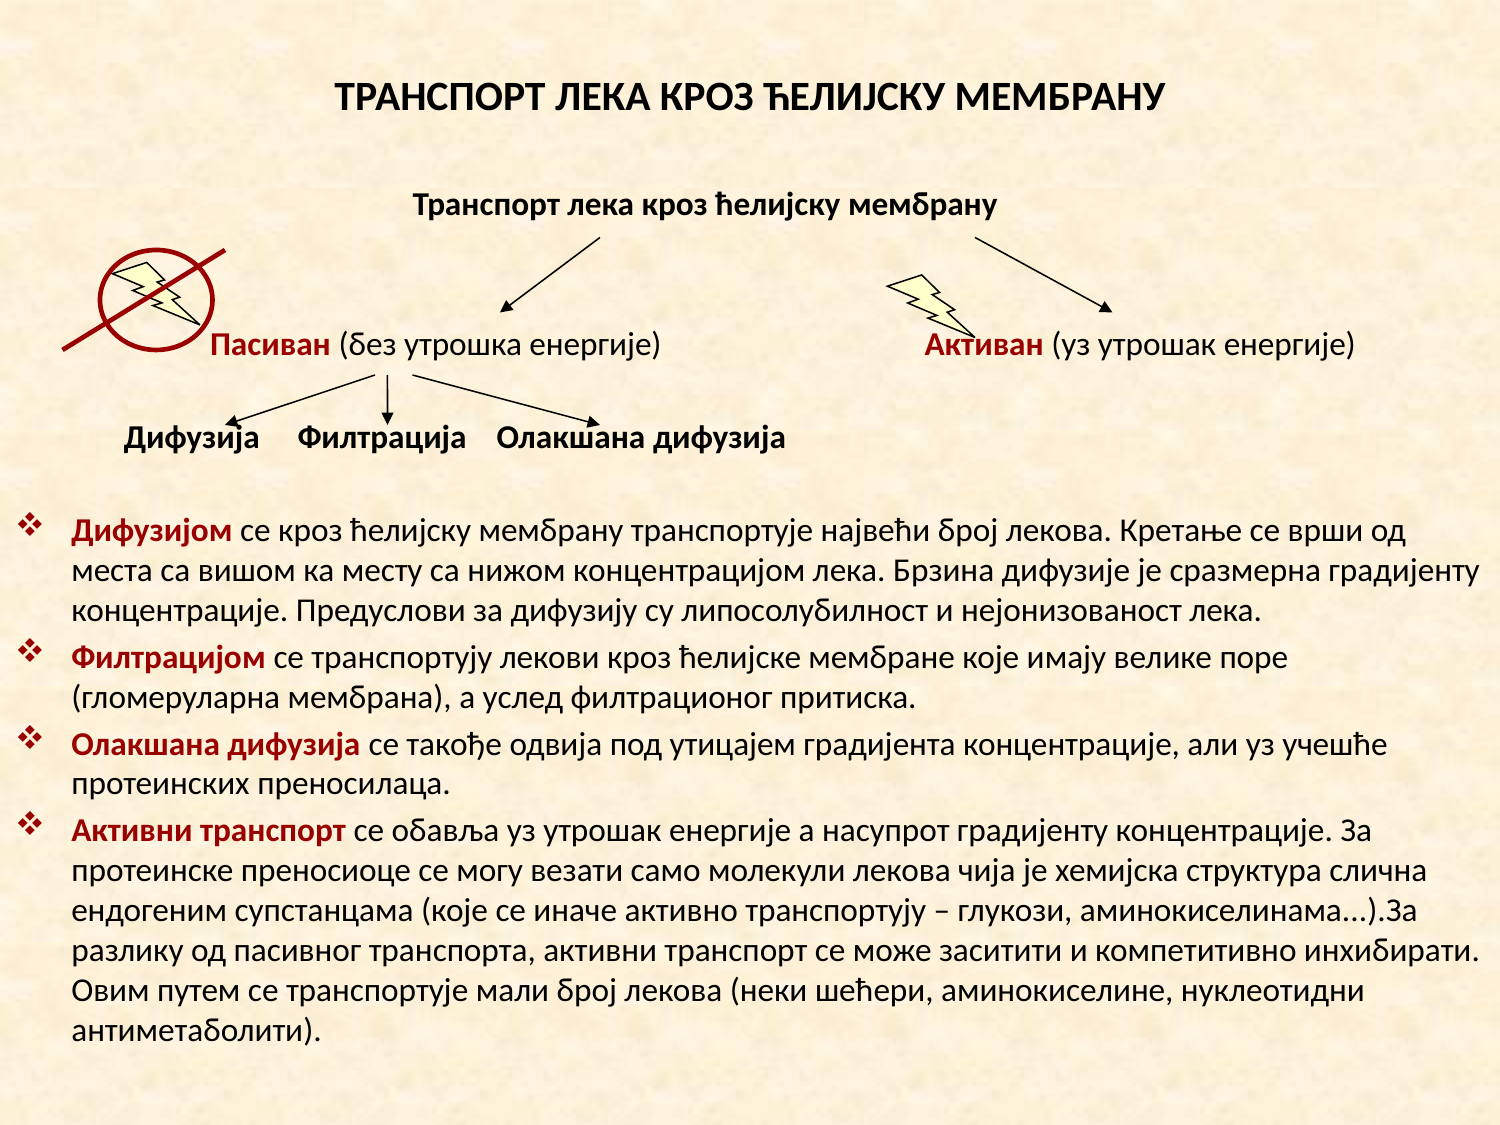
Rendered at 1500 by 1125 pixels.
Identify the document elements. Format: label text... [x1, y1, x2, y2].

text_box [887, 274, 975, 338]
text_box [499, 237, 601, 313]
text_box [974, 237, 1113, 313]
title ТРАНСПОРТ ЛЕКА КРОЗ ЋЕЛИЈСКУ МЕМБРАНУ [0, 0, 1500, 188]
text_box [99, 249, 213, 350]
list Транспорт лека кроз ћелијску мембрану Пасиван (без утрошка енергије) Активан (уз утрошак енергије) Дифузија Филтрација Олакшана дифузија Дифузијом се кроз ћелијску мембрану транспортује највећи број лекова. Кретање се врши од места са вишом ка месту са нижом концентрацијом лека. Брзина дифузије је сразмерна градијенту концентрације. Предуслови за дифузију су липосолубилност и нејонизованост лека. Филтрацијом се транспортују лекови кроз ћелијске мембране које имају велике поре (гломеруларна мембрана), а услед филтрационог притиска. Олакшана дифузија се такође одвија под утицајем градијента концентрације, али уз учешће протеинских преносилаца. Активни транспорт се обавља уз утрошак енергије а насупрот градијенту концентрације. За протеинске преносиоце се могу везати само молекули лекова чија је хемијска структура слична ендогеним супстанцама (које се иначе активно транспортују – глукози, аминокиселинама...).За разлику од пасивног транспорта, активни транспорт се може заситити и компетитивно инхибирати. Овим путем се транспортује мали број лекова (неки шећери, аминокиселине, нуклеотидни антиметаболити). [0, 563, 1500, 1125]
text_box [412, 374, 601, 428]
text_box [337, 345, 488, 488]
list Транспорт лека кроз ћелијску мембрану Пасиван (без утрошка енергије) Активан (уз утрошак енергије) Дифузија Филтрација Олакшана дифузија Дифузијом се кроз ћелијску мембрану транспортује највећи број лекова. Кретање се врши од места са вишом ка месту са нижом концентрацијом лека. Брзина дифузије је сразмерна градијенту концентрације. Предуслови за дифузију су липосолубилност и нејонизованост лека. Филтрацијом се транспортују лекови кроз ћелијске мембране које имају велике поре (гломеруларна мембрана), а услед филтрационог притиска. Олакшана дифузија се такође одвија под утицајем градијента концентрације, али уз учешће протеинских преносилаца. Активни транспорт се обавља уз утрошак енергије а насупрот градијенту концентрације. За протеинске преносиоце се могу везати само молекули лекова чија је хемијска структура слична ендогеним супстанцама (које се иначе активно транспортују – глукози, аминокиселинама...).За разлику од пасивног транспорта, активни транспорт се може заситити и компетитивно инхибирати. Овим путем се транспортује мали број лекова (неки шећери, аминокиселине, нуклеотидни антиметаболити). [0, 188, 1500, 562]
text_box [381, 374, 394, 425]
text_box [225, 374, 376, 427]
